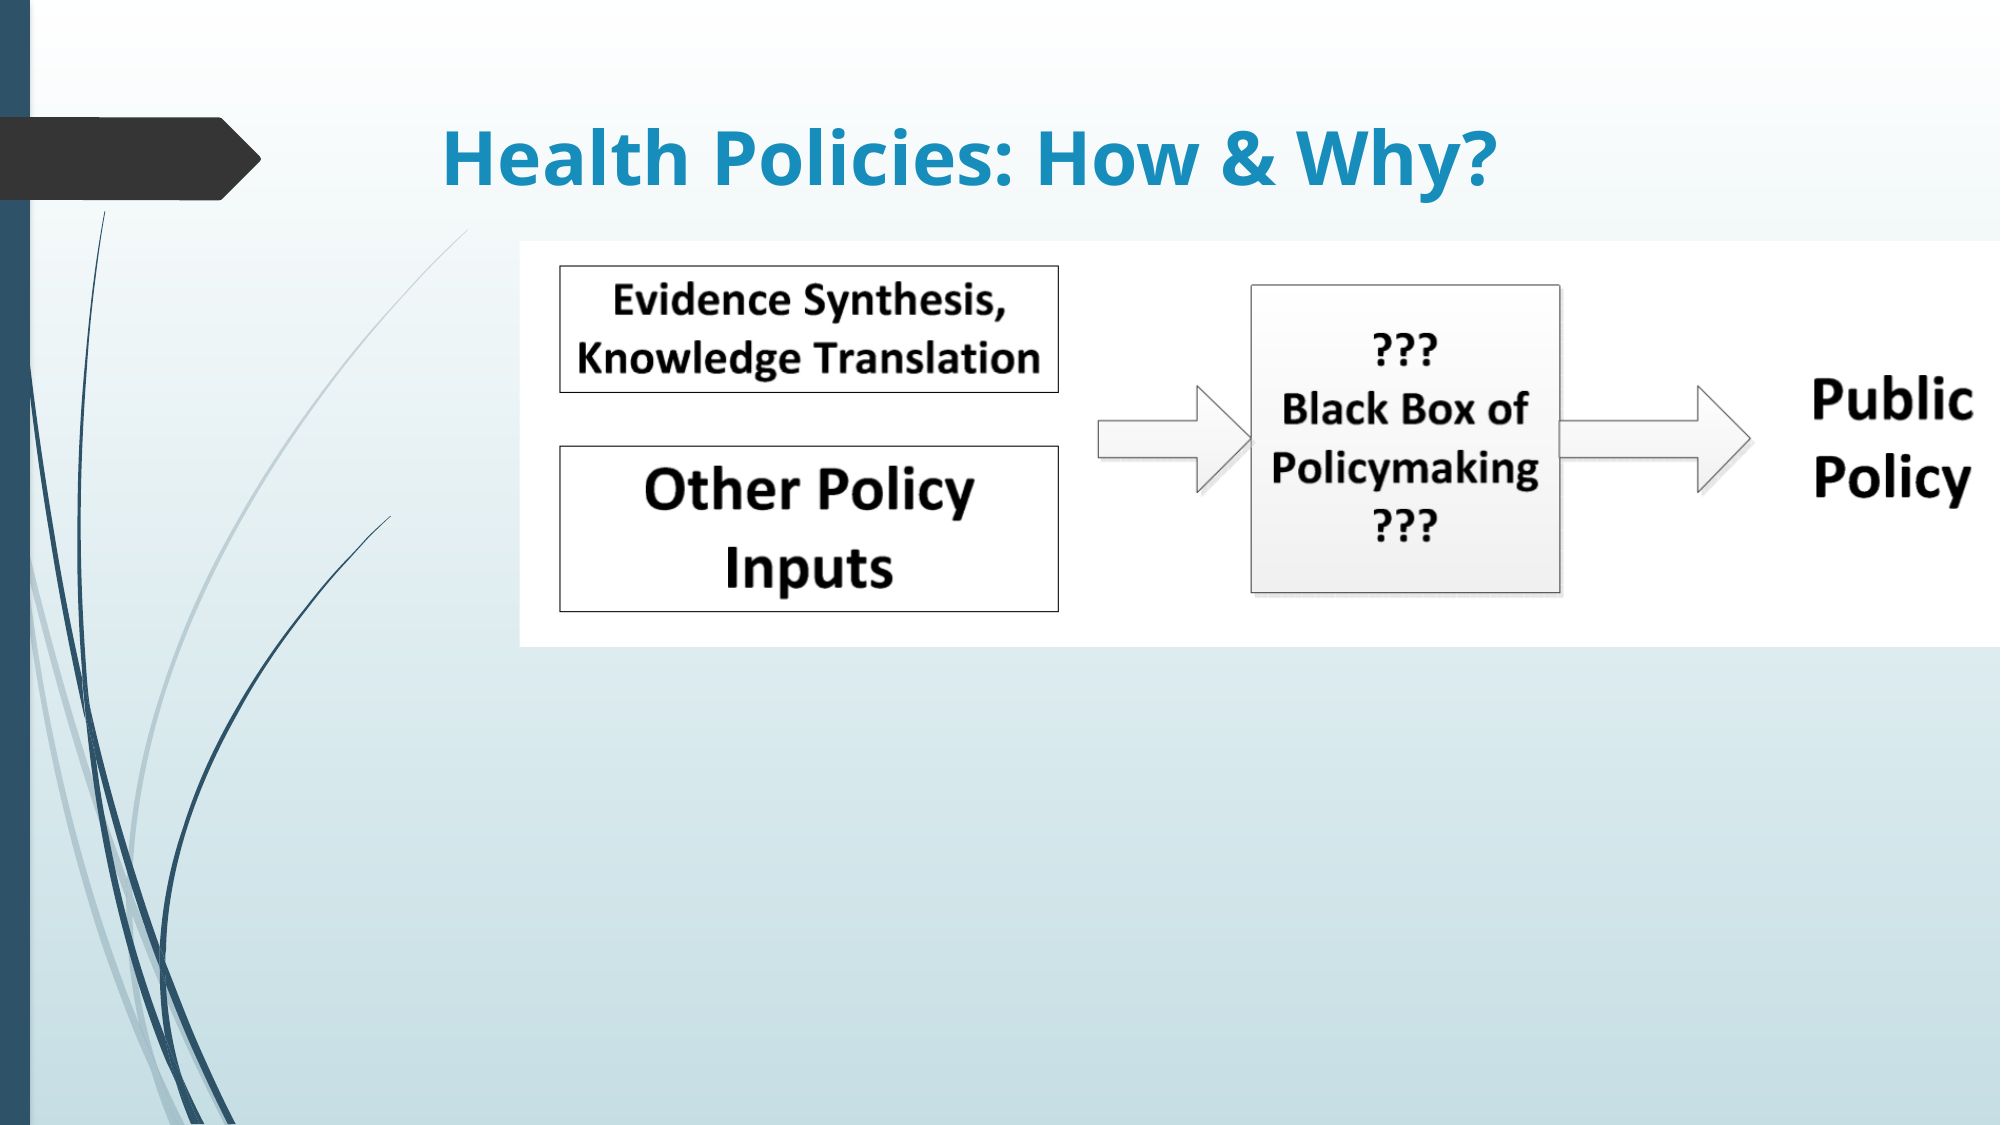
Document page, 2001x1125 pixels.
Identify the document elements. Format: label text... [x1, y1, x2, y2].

title Health Policies: How & Why? [425, 102, 1888, 313]
picture [519, 241, 2000, 647]
